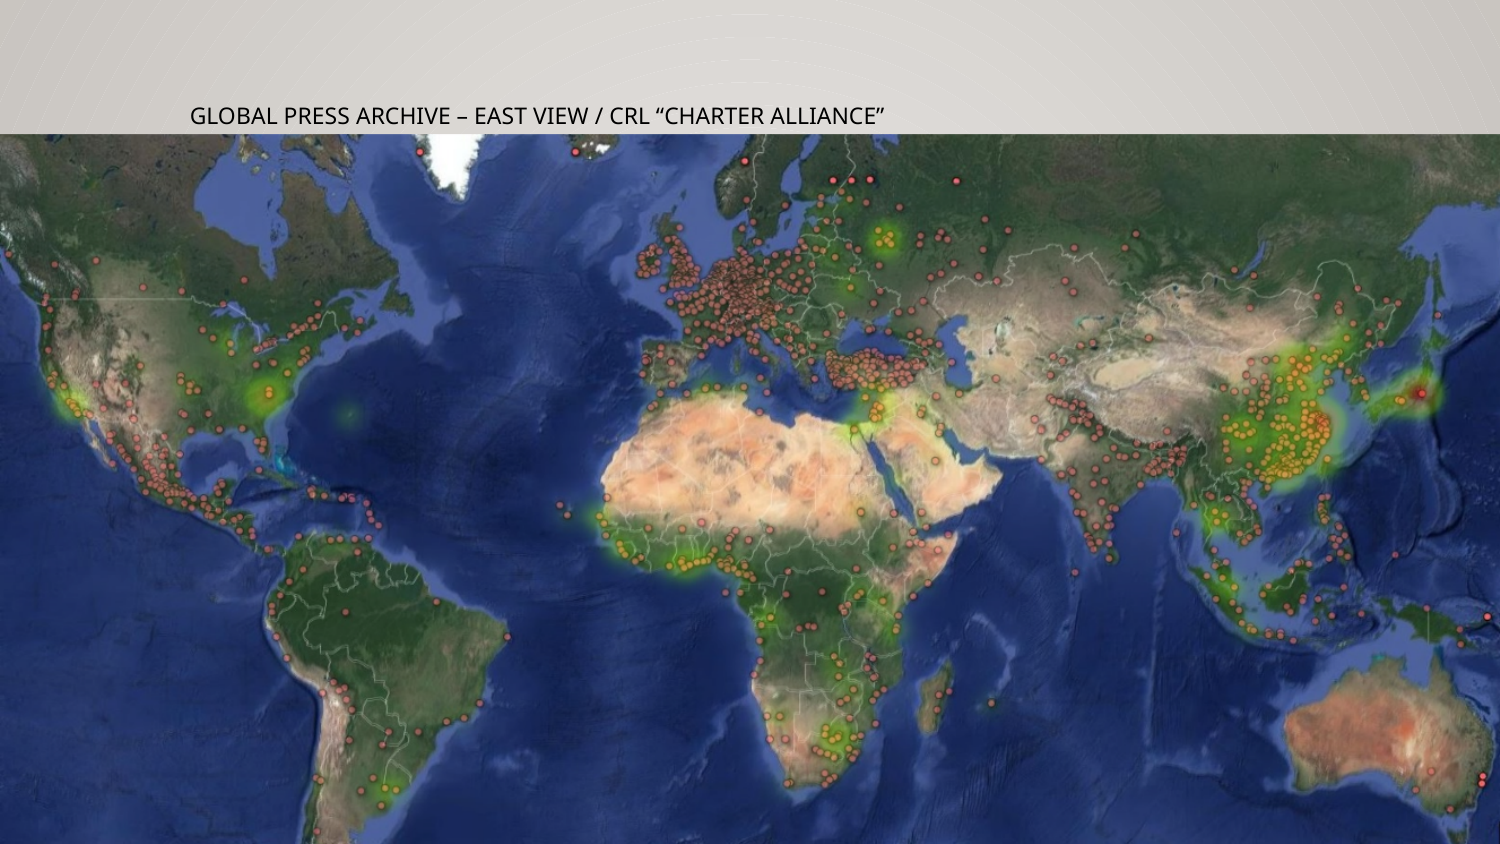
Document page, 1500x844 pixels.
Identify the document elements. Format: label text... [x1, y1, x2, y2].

picture [0, 134, 1500, 844]
title GLOBAL PRESS ARCHIVE – EAST VIEW / CRL “CHARTER ALLIANCE” [178, 98, 1361, 132]
